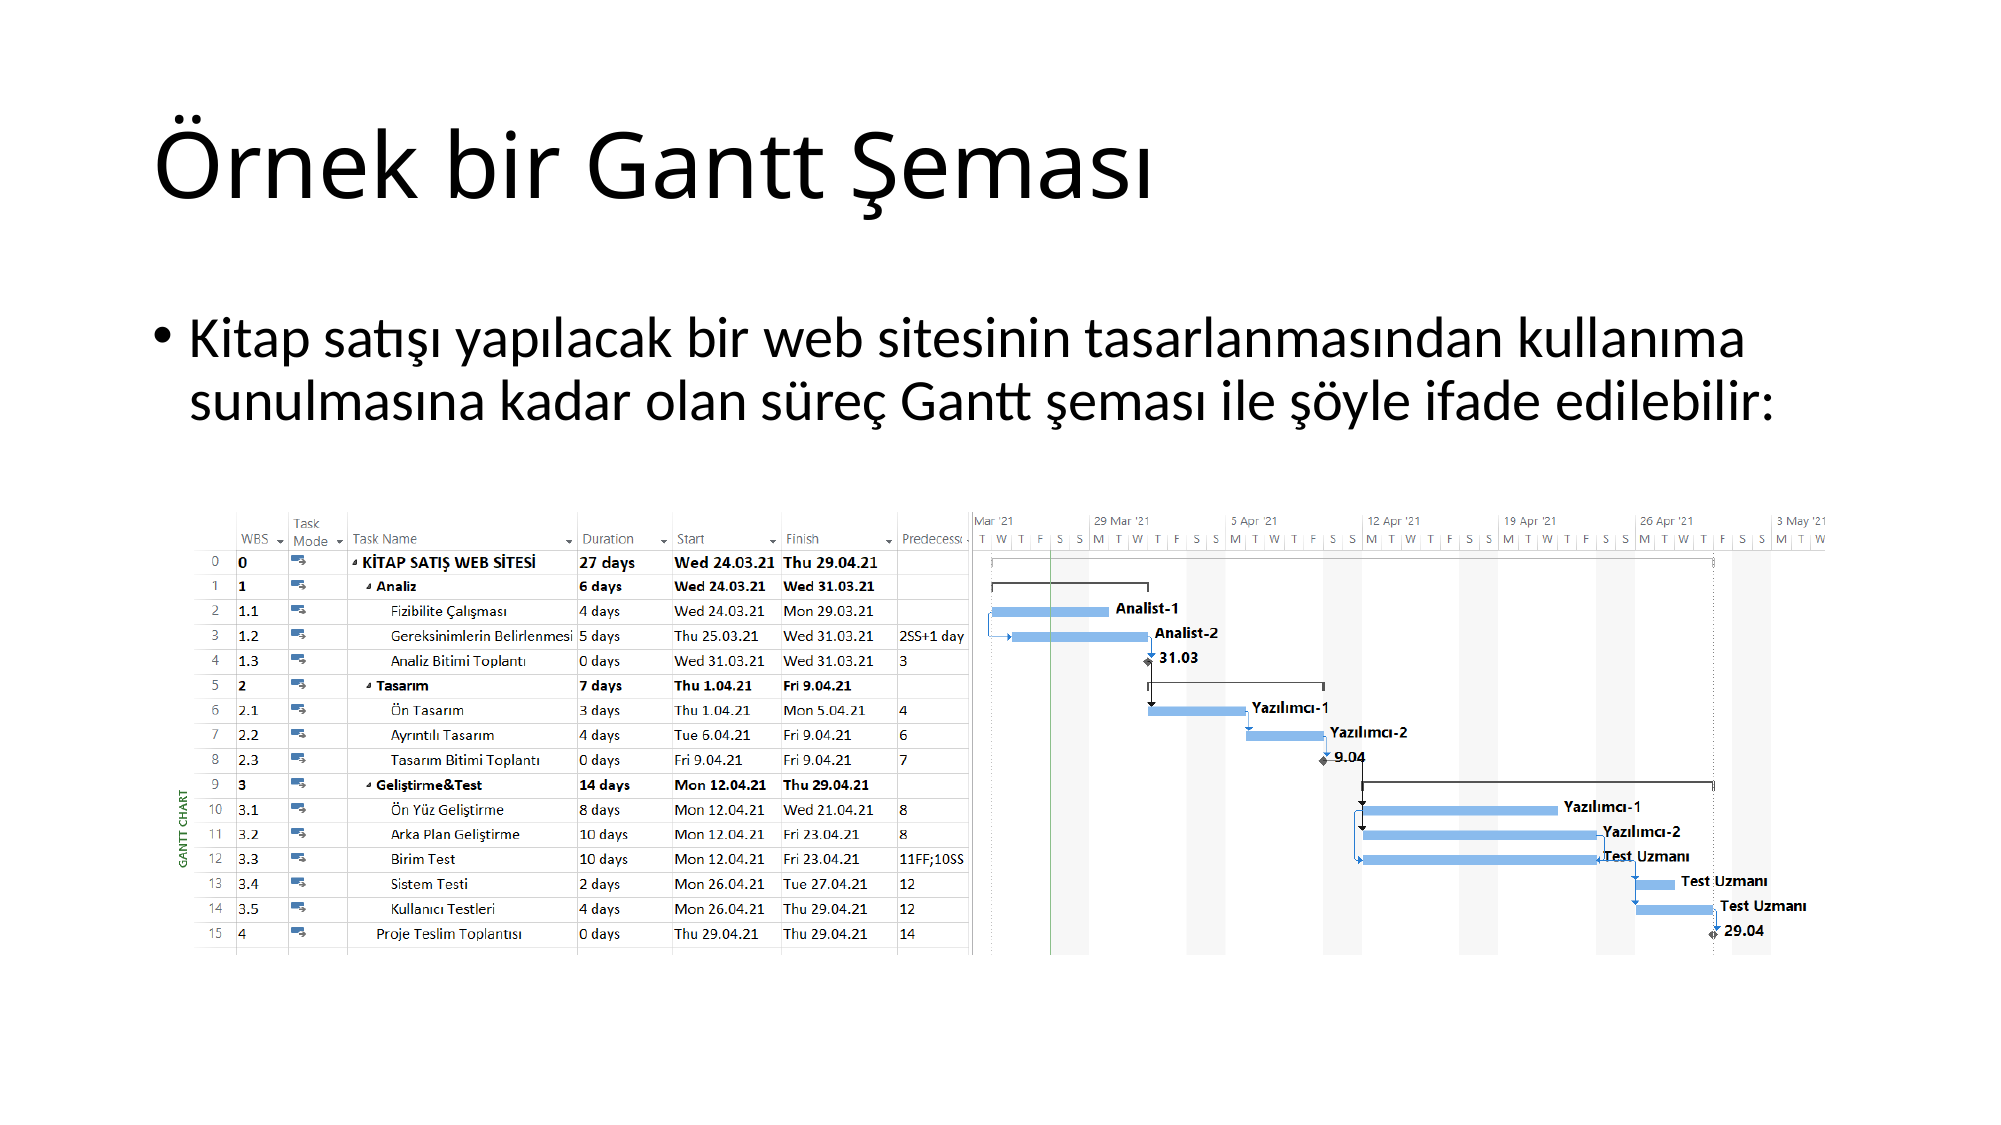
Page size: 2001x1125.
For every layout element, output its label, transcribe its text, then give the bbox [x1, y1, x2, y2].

picture [174, 512, 1825, 955]
title Örnek bir Gantt Şeması [137, 59, 1863, 278]
list Kitap satışı yapılacak bir web sitesinin tasarlanmasından kullanıma sunulmasına kadar olan süreç Gantt şeması ile şöyle ifade edilebilir: [137, 299, 1863, 1014]
